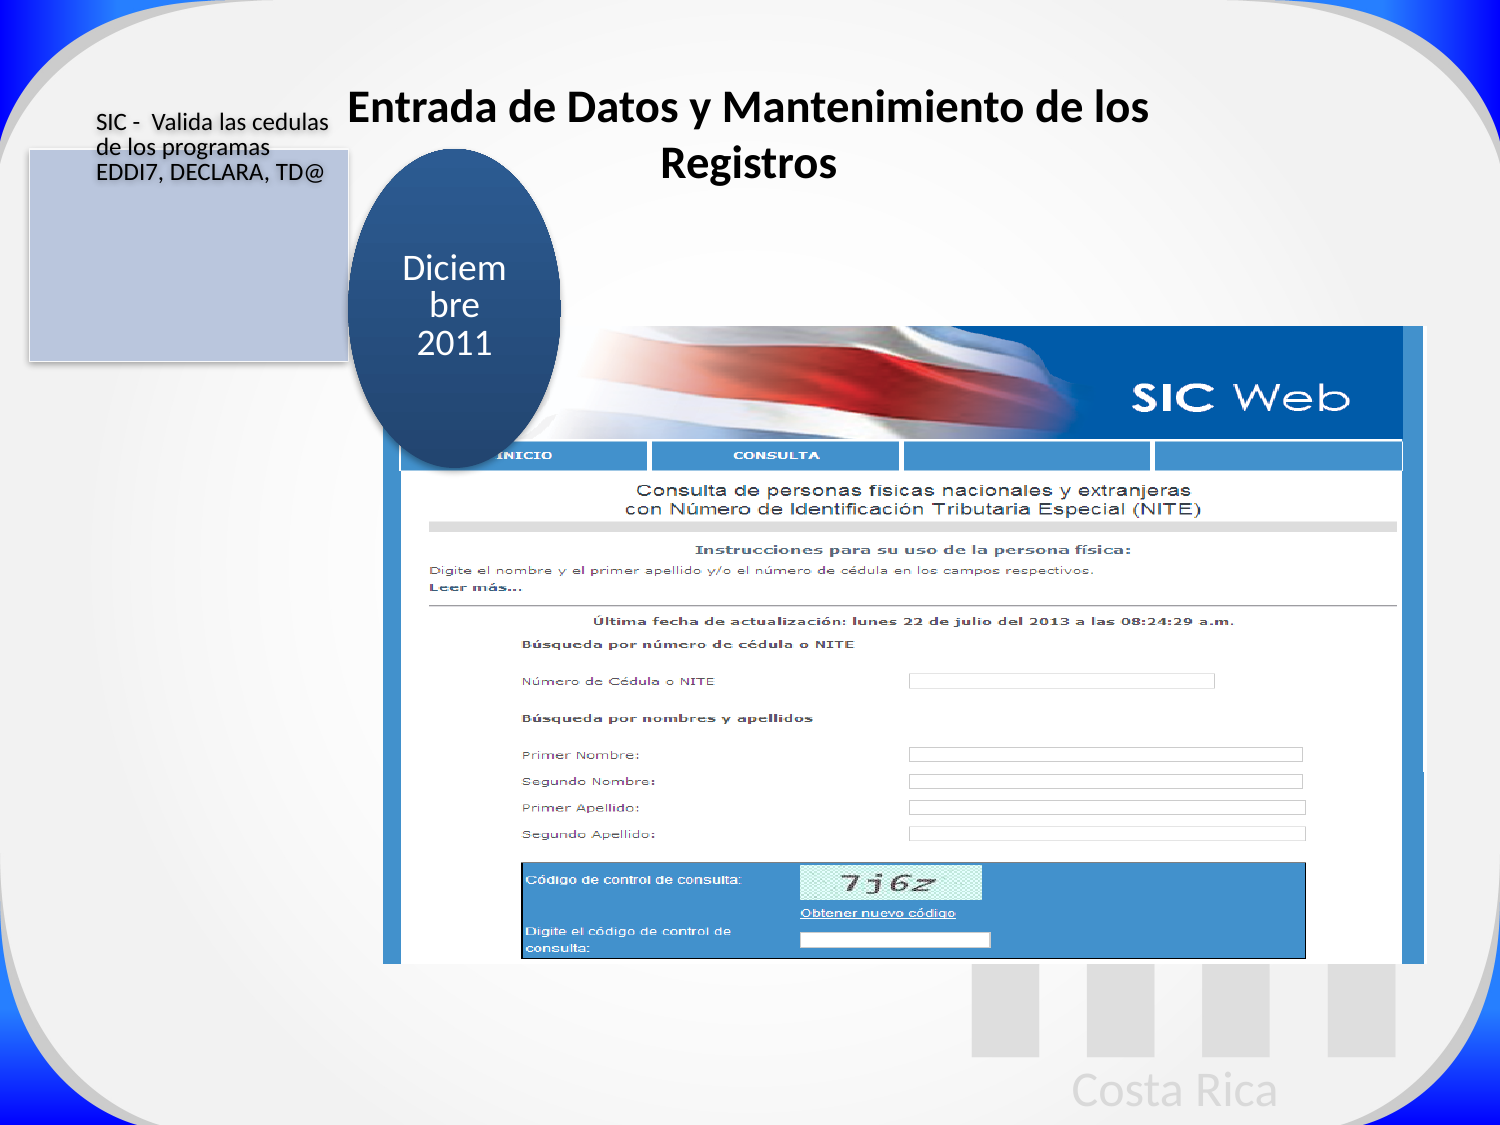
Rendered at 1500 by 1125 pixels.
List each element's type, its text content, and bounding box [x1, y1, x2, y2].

picture [0, 0, 1500, 1125]
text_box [29, 148, 562, 469]
text_box Entrada de Datos y Mantenimiento de los Registros [287, 67, 1211, 197]
text_box Costa Rica [1056, 1049, 1341, 1124]
